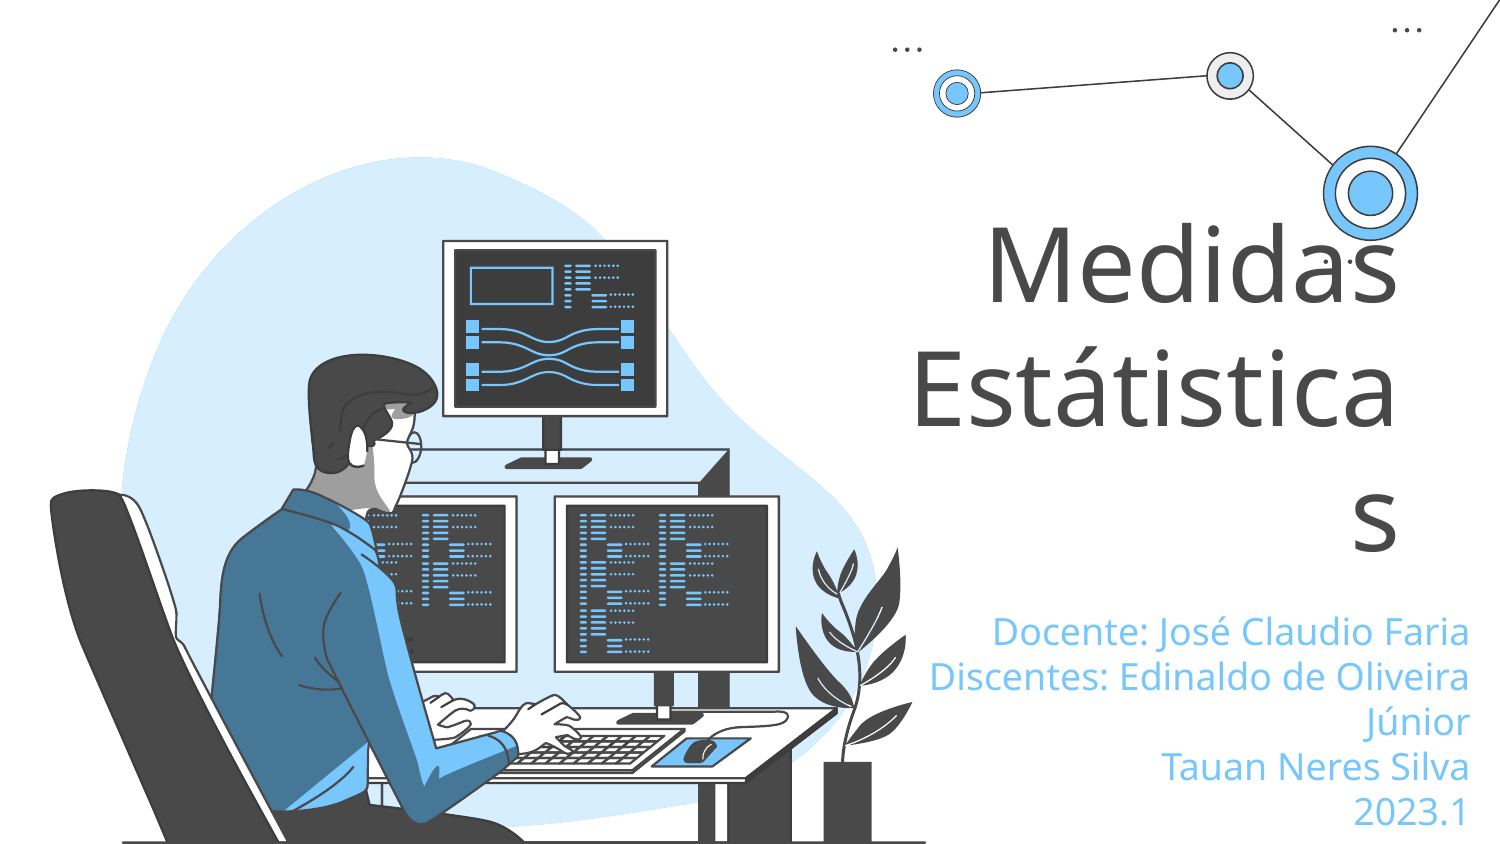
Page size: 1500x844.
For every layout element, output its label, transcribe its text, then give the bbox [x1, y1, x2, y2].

subtitle Docente: José Claudio Faria Discentes: Edinaldo de Oliveira Júnior Tauan Neres Silva 2023.1 [932, 547, 1486, 807]
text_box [49, 157, 927, 844]
title Medidas Estátisticas [932, 293, 1416, 547]
